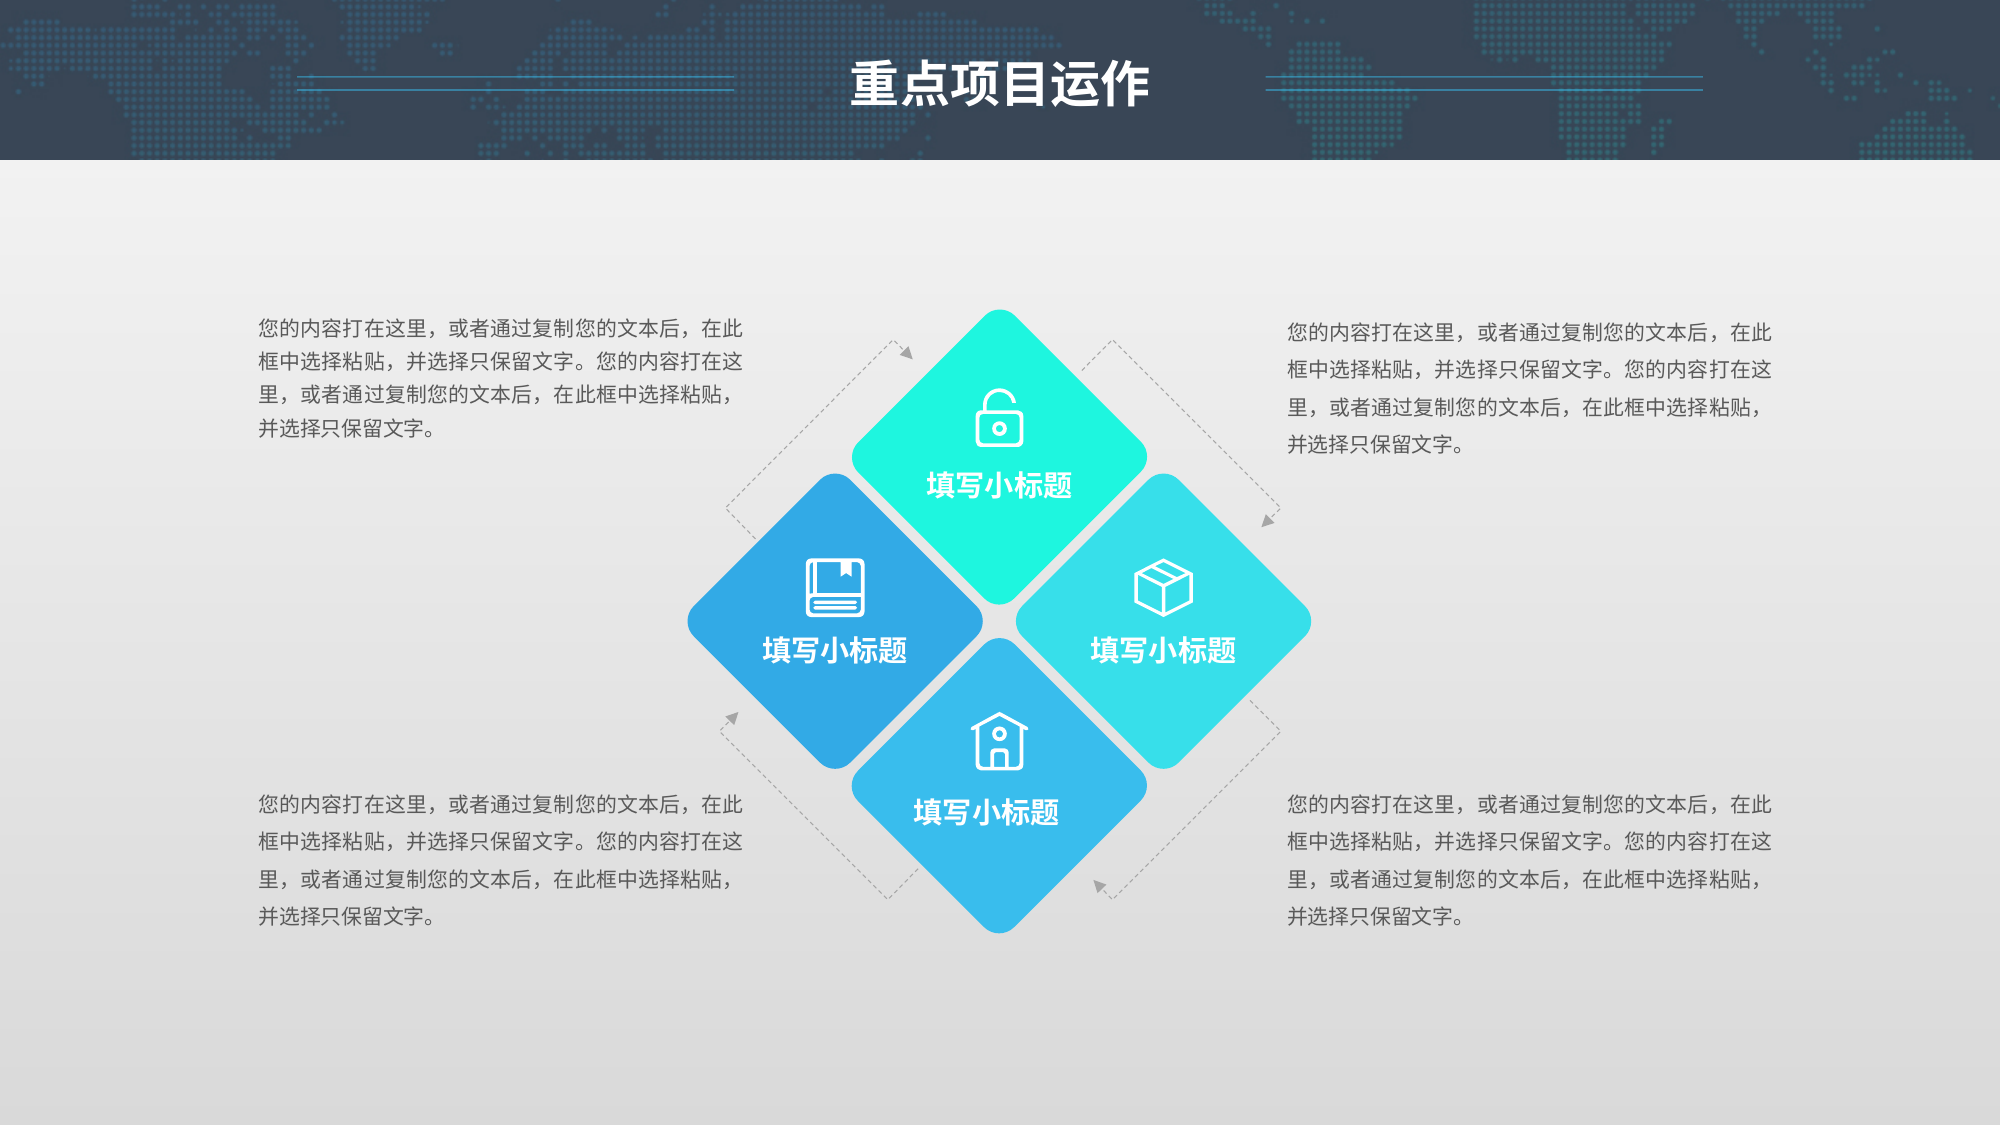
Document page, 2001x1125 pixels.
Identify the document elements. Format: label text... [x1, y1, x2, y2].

picture [0, 0, 2000, 161]
text_box 您的内容打在这里，或者通过复制您的文本后，在此框中选择粘贴，并选择只保留文字。您的内容打在这里，或者通过复制您的文本后，在此框中选择粘贴，并选择只保留文字。 [1272, 299, 1787, 465]
text_box 重点项目运作 [835, 98, 1165, 121]
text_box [296, 76, 1704, 91]
text_box [960, 307, 1040, 337]
text_box 您的内容打在这里，或者通过复制您的文本后，在此框中选择粘贴，并选择只保留文字。您的内容打在这里，或者通过复制您的文本后，在此框中选择粘贴，并选择只保留文字。 [243, 299, 759, 448]
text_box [719, 339, 1282, 900]
text_box [961, 908, 1037, 936]
text_box [685, 582, 714, 660]
text_box 您的内容打在这里，或者通过复制您的文本后，在此框中选择粘贴，并选择只保留文字。您的内容打在这里，或者通过复制您的文本后，在此框中选择粘贴，并选择只保留文字。 [1272, 771, 1787, 937]
text_box [1287, 585, 1314, 658]
text_box 重点项目运作 [835, 45, 1165, 75]
text_box 您的内容打在这里，或者通过复制您的文本后，在此框中选择粘贴，并选择只保留文字。您的内容打在这里，或者通过复制您的文本后，在此框中选择粘贴，并选择只保留文字。 [243, 771, 759, 937]
